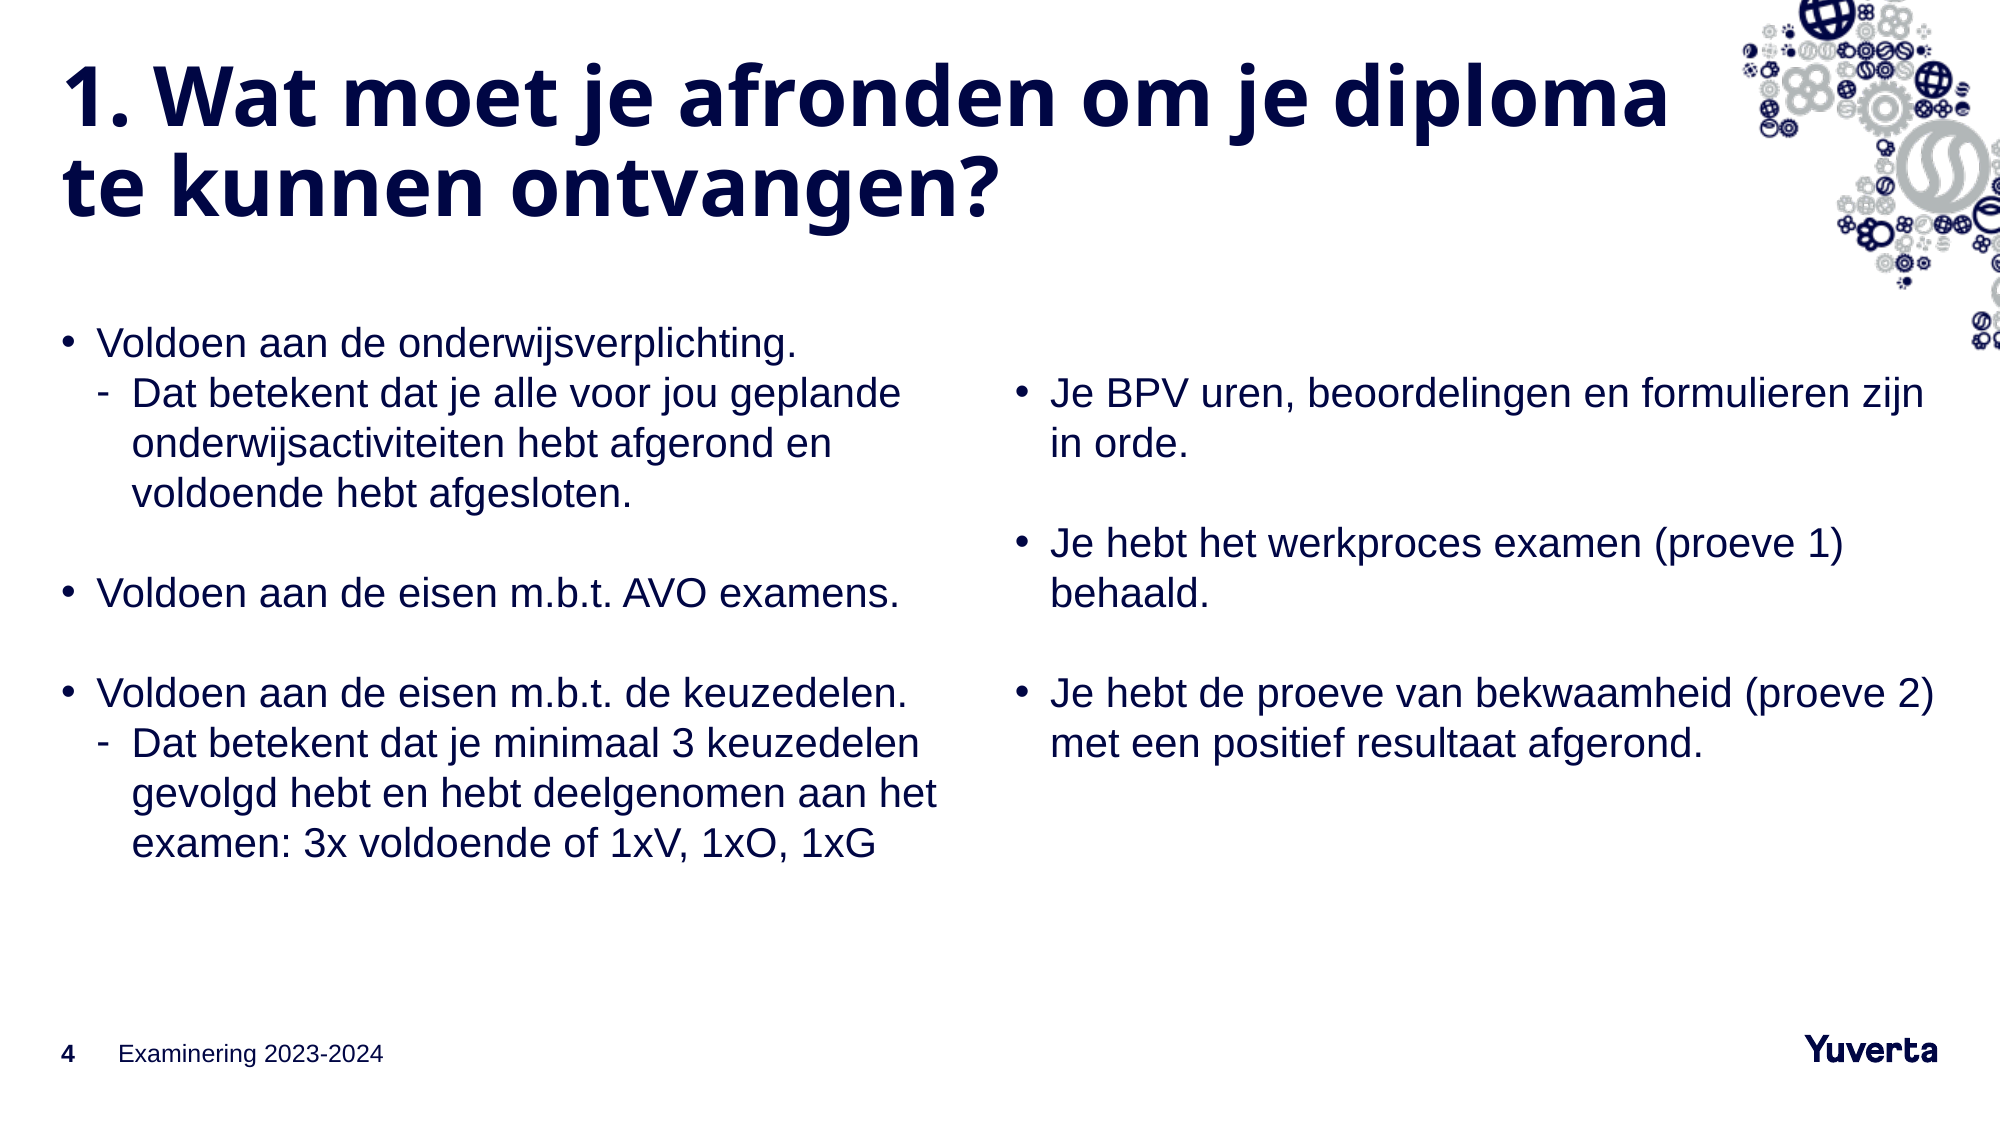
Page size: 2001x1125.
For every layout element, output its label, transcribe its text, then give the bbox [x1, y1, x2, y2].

slide_number 4 [60, 1037, 113, 1073]
title 1. Wat moet je afronden om je diploma te kunnen ontvangen? [60, 48, 1720, 239]
picture [0, 0, 2000, 1125]
list Voldoen aan de onderwijsverplichting. Dat betekent dat je alle voor jou geplande onderwijsactiviteiten hebt afgerond en voldoende hebt afgesloten. Voldoen aan de eisen m.b.t. AVO examens. Voldoen aan de eisen m.b.t. de keuzedelen. Dat betekent dat je minimaal 3 keuzedelen gevolgd hebt en hebt deelgenomen aan het examen: 3x voldoende of 1xV, 1xO, 1xG Je BPV uren, beoordelingen en formulieren zijn in orde. Je hebt het werkproces examen (proeve 1) behaald. Je hebt de proeve van bekwaamheid (proeve 2) met een positief resultaat afgerond. [60, 315, 1940, 951]
footer Examinering 2023-2024 [118, 1037, 987, 1073]
